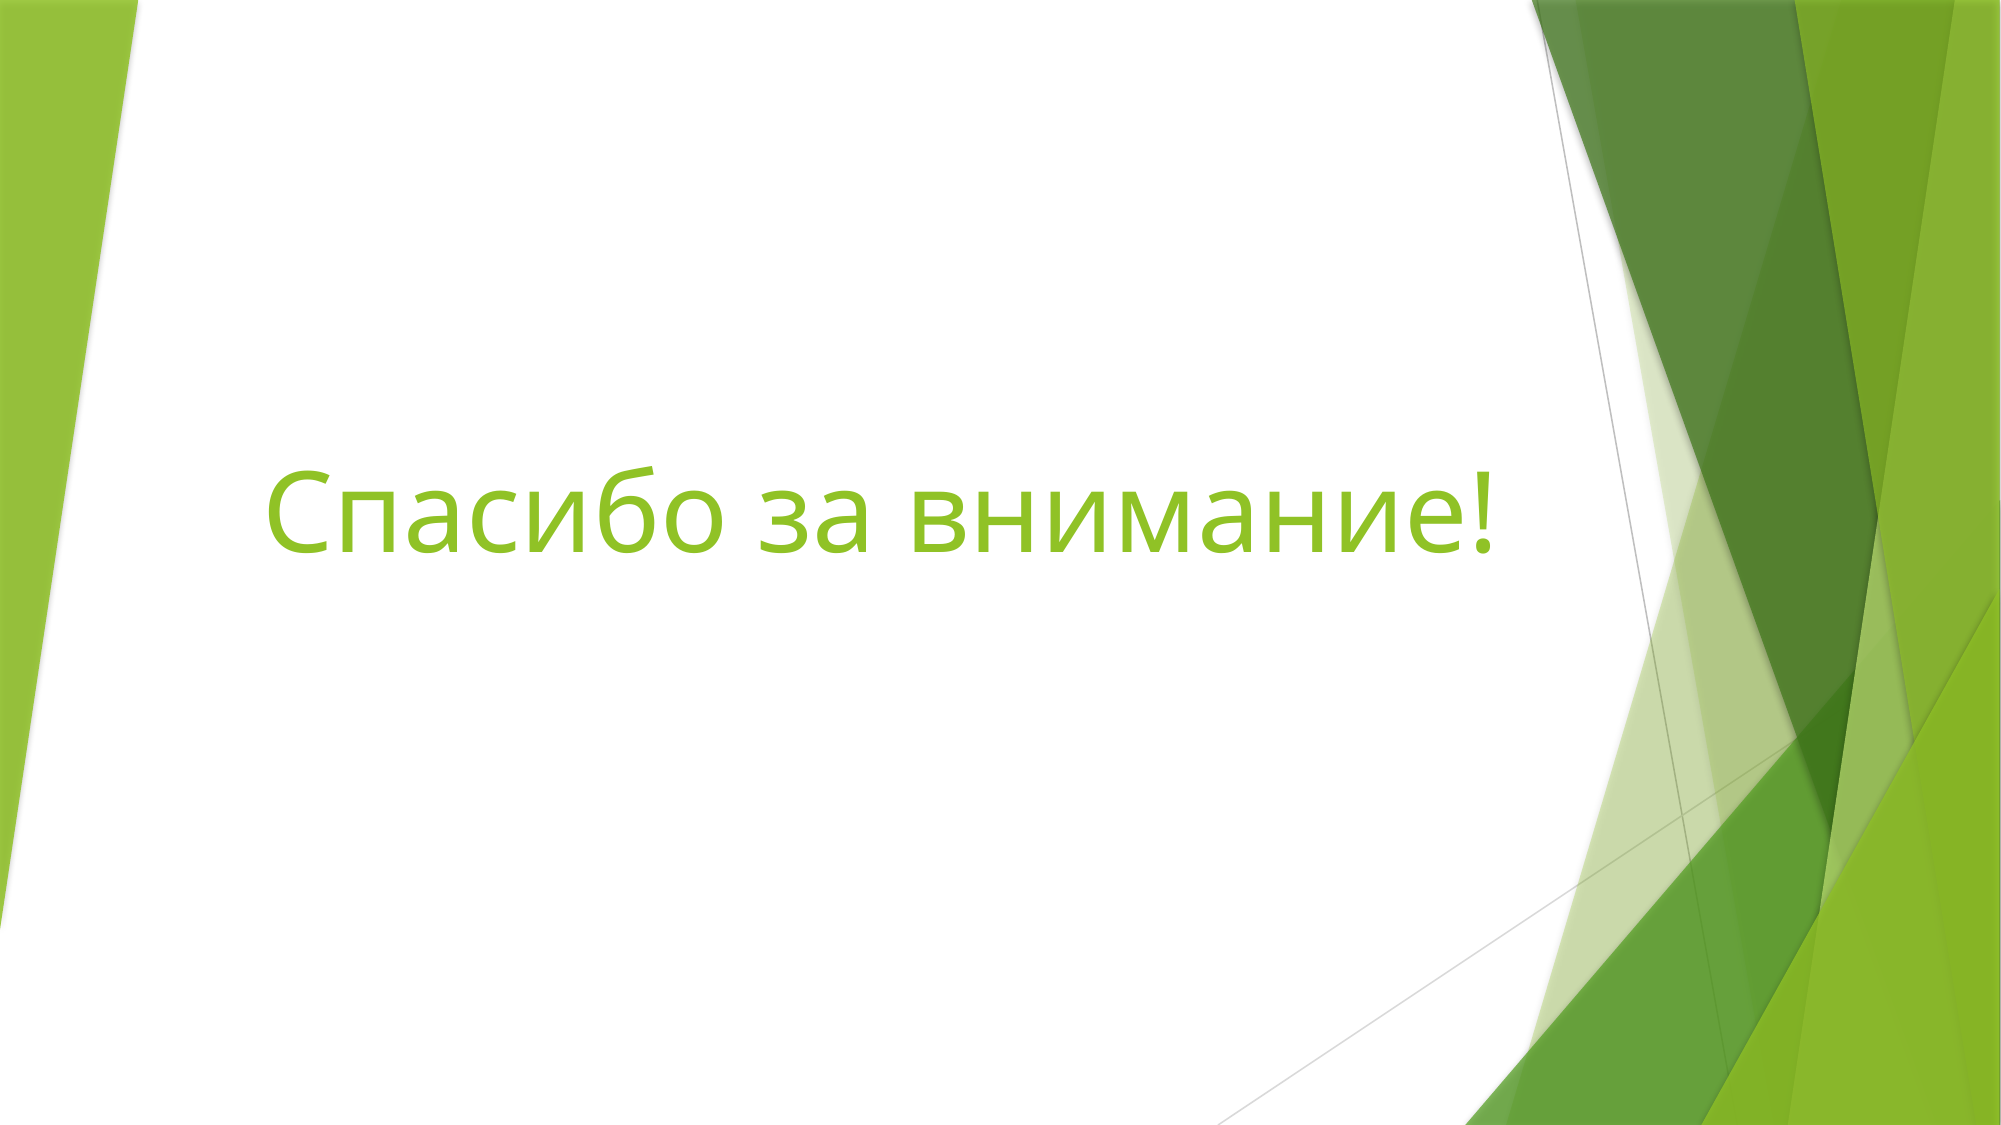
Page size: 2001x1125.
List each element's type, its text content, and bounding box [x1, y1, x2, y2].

title Спасибо за внимание! [239, 312, 1514, 583]
